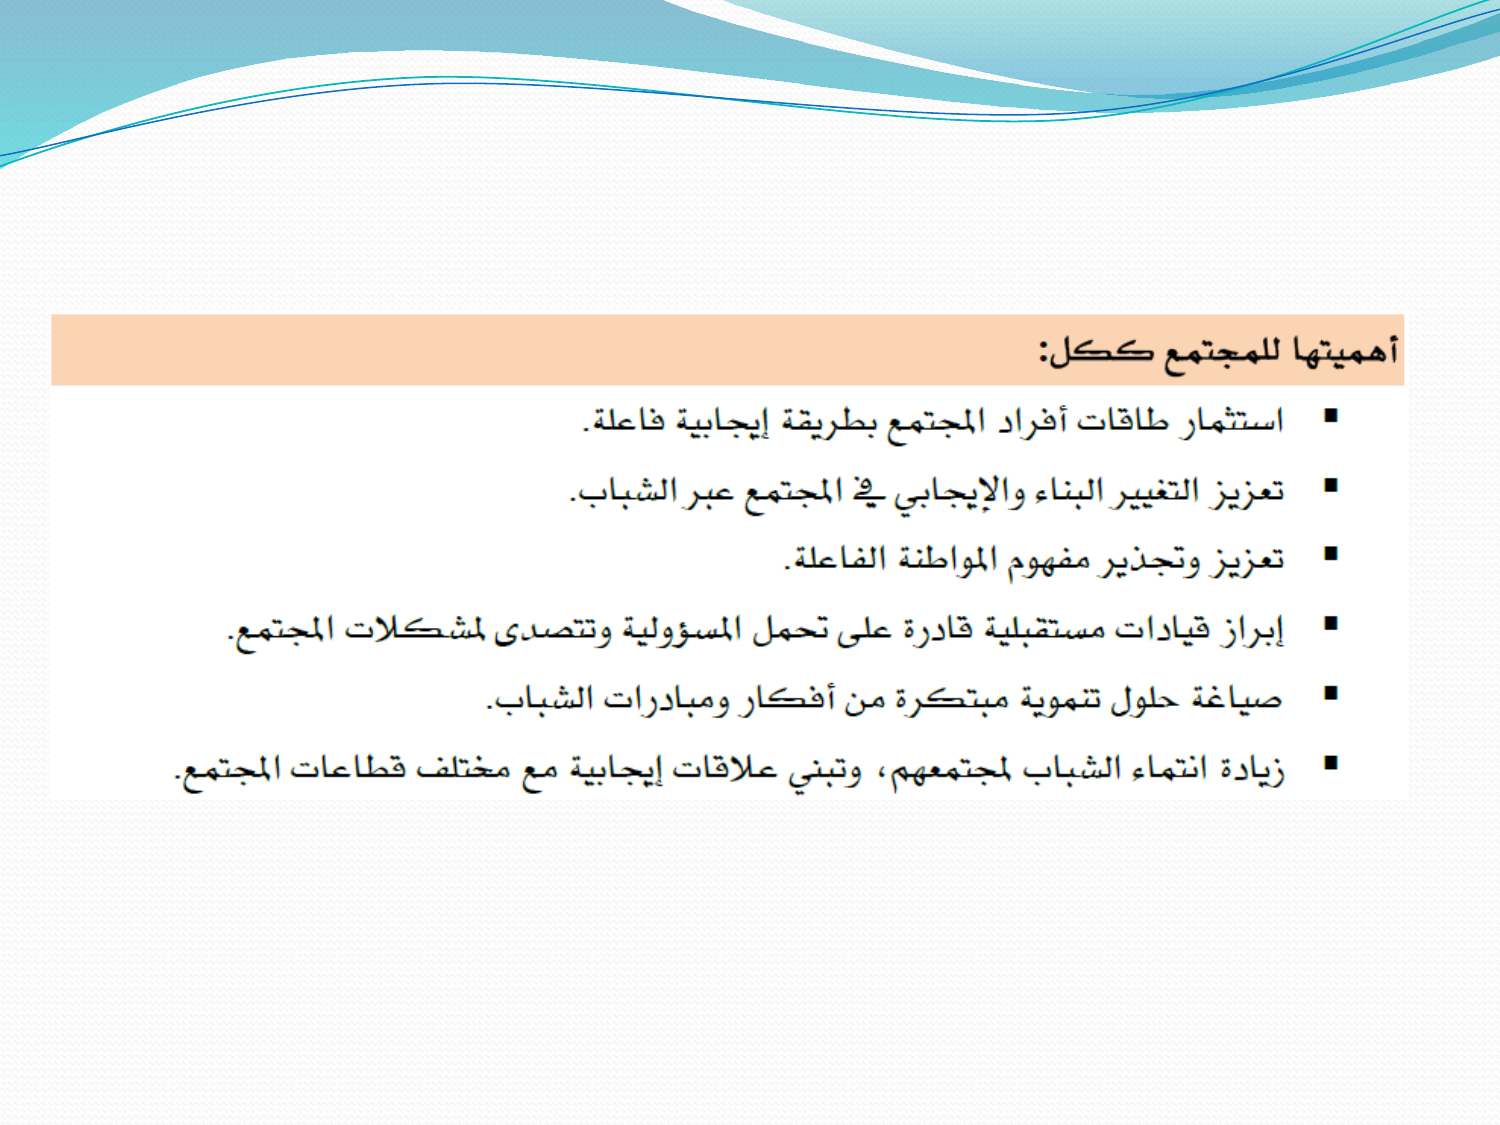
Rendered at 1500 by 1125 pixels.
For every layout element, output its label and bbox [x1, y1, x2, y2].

picture [49, 309, 1410, 801]
